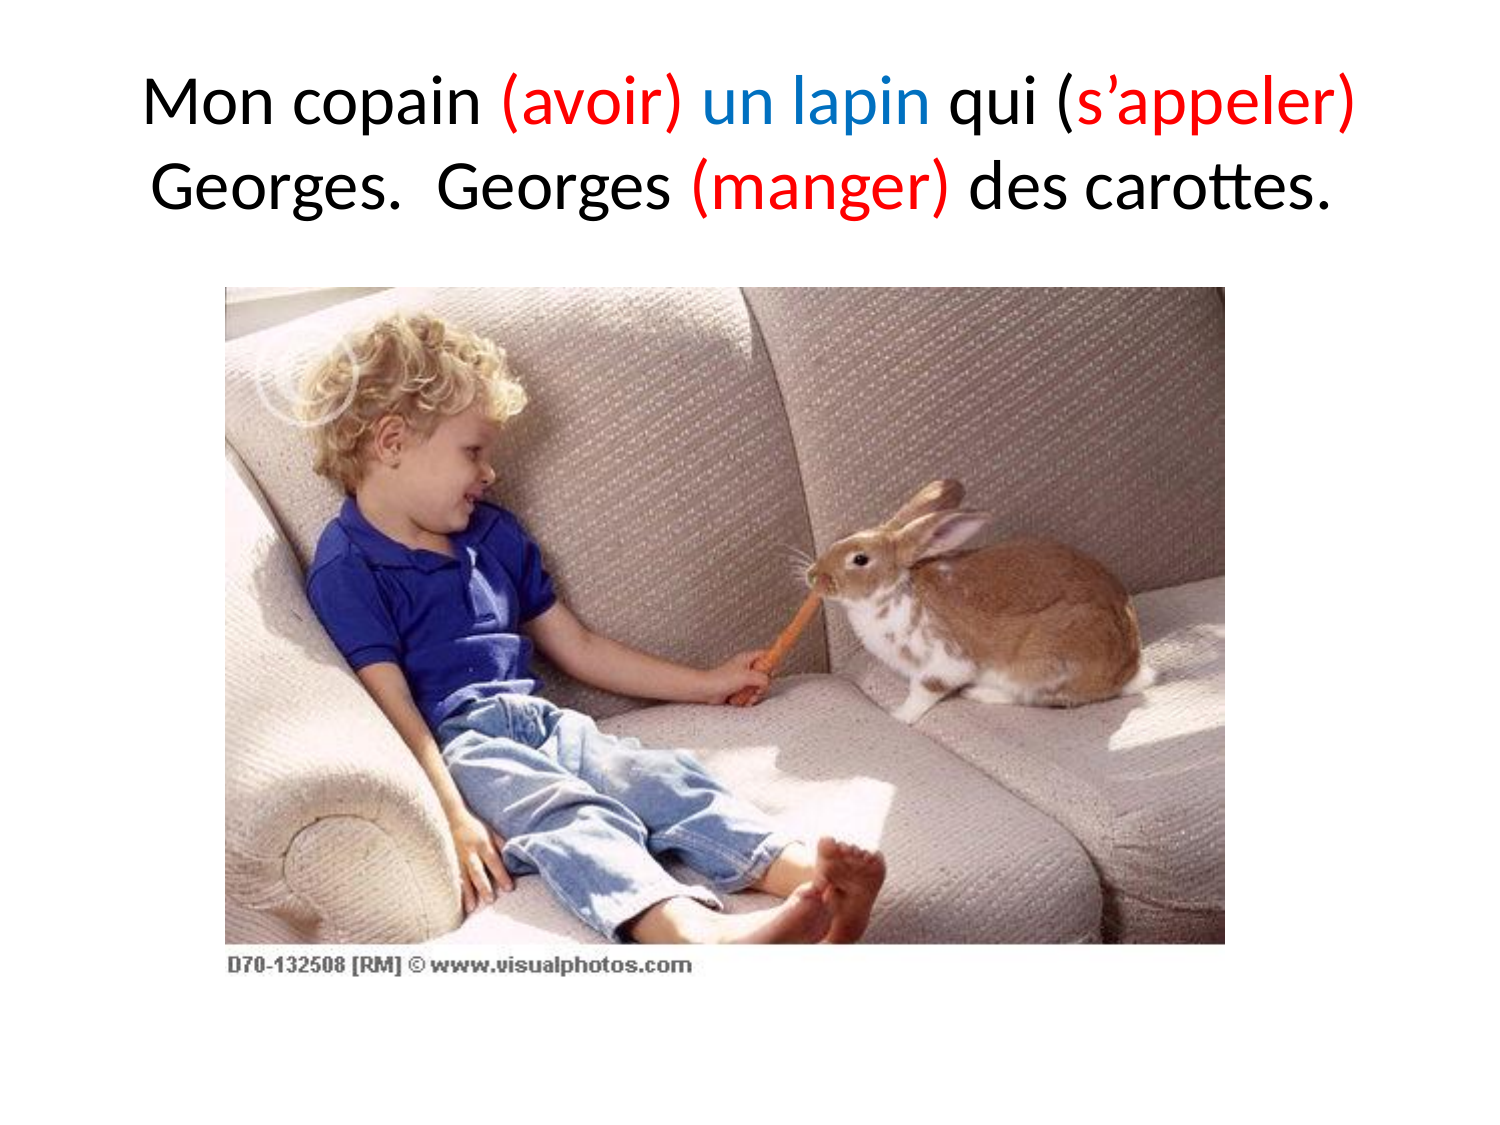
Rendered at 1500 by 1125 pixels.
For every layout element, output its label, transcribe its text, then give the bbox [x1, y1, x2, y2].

title Mon copain (avoir) un lapin qui (s’appeler) Georges. Georges (manger) des carottes. [75, 45, 1425, 233]
picture [224, 287, 1226, 986]
